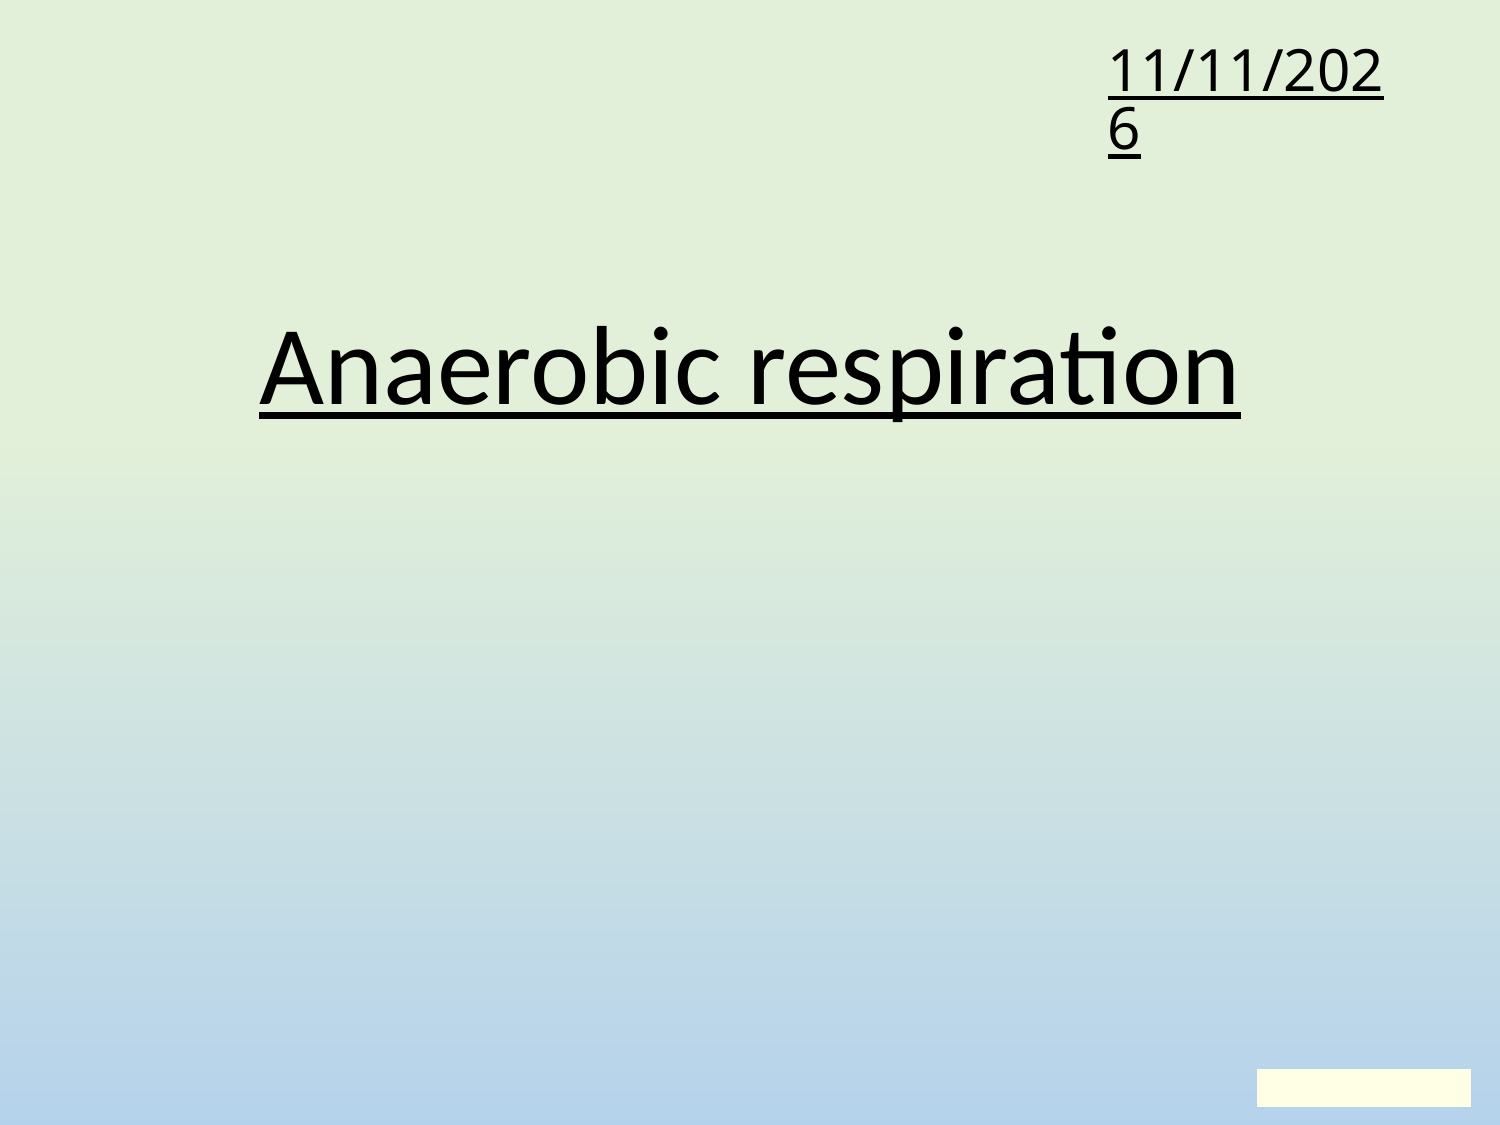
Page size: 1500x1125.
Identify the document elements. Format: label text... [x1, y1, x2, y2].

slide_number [1092, 42, 1431, 103]
text_box [1257, 1069, 1471, 1107]
title Anaerobic respiration [187, 184, 1313, 433]
